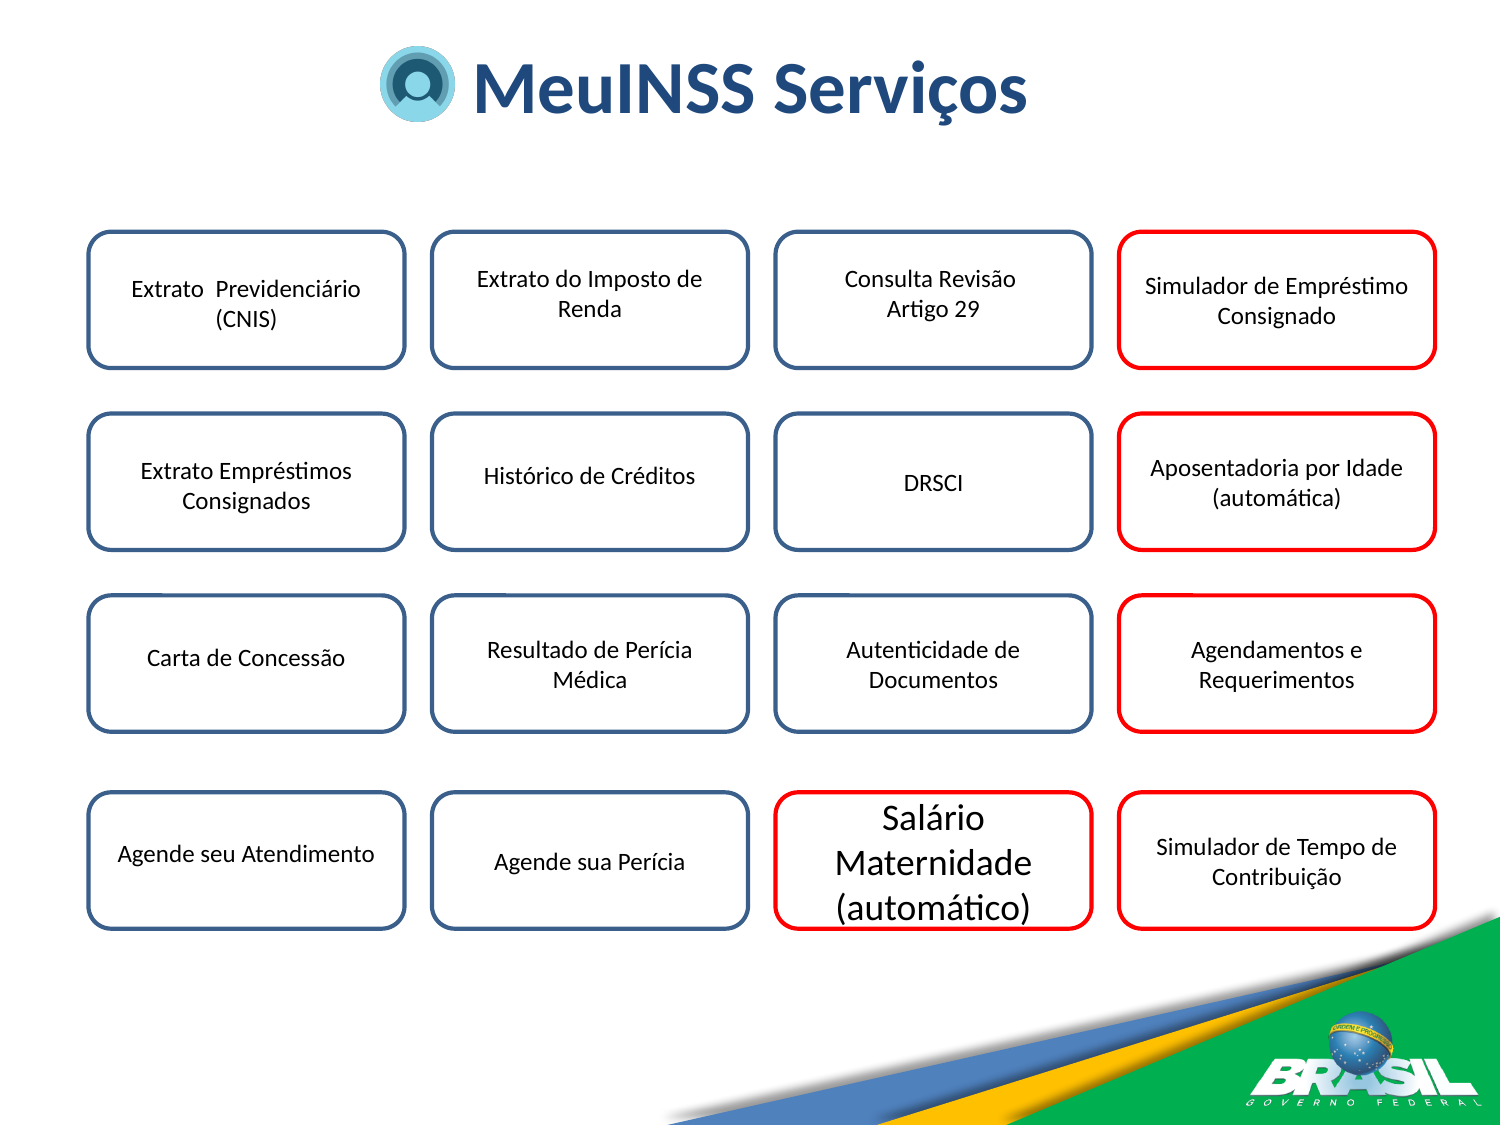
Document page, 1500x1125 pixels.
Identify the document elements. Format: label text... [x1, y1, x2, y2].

text_box MeuINSS Serviços [457, 30, 1045, 136]
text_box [88, 231, 1436, 929]
picture [1246, 1011, 1482, 1106]
picture [379, 46, 455, 122]
